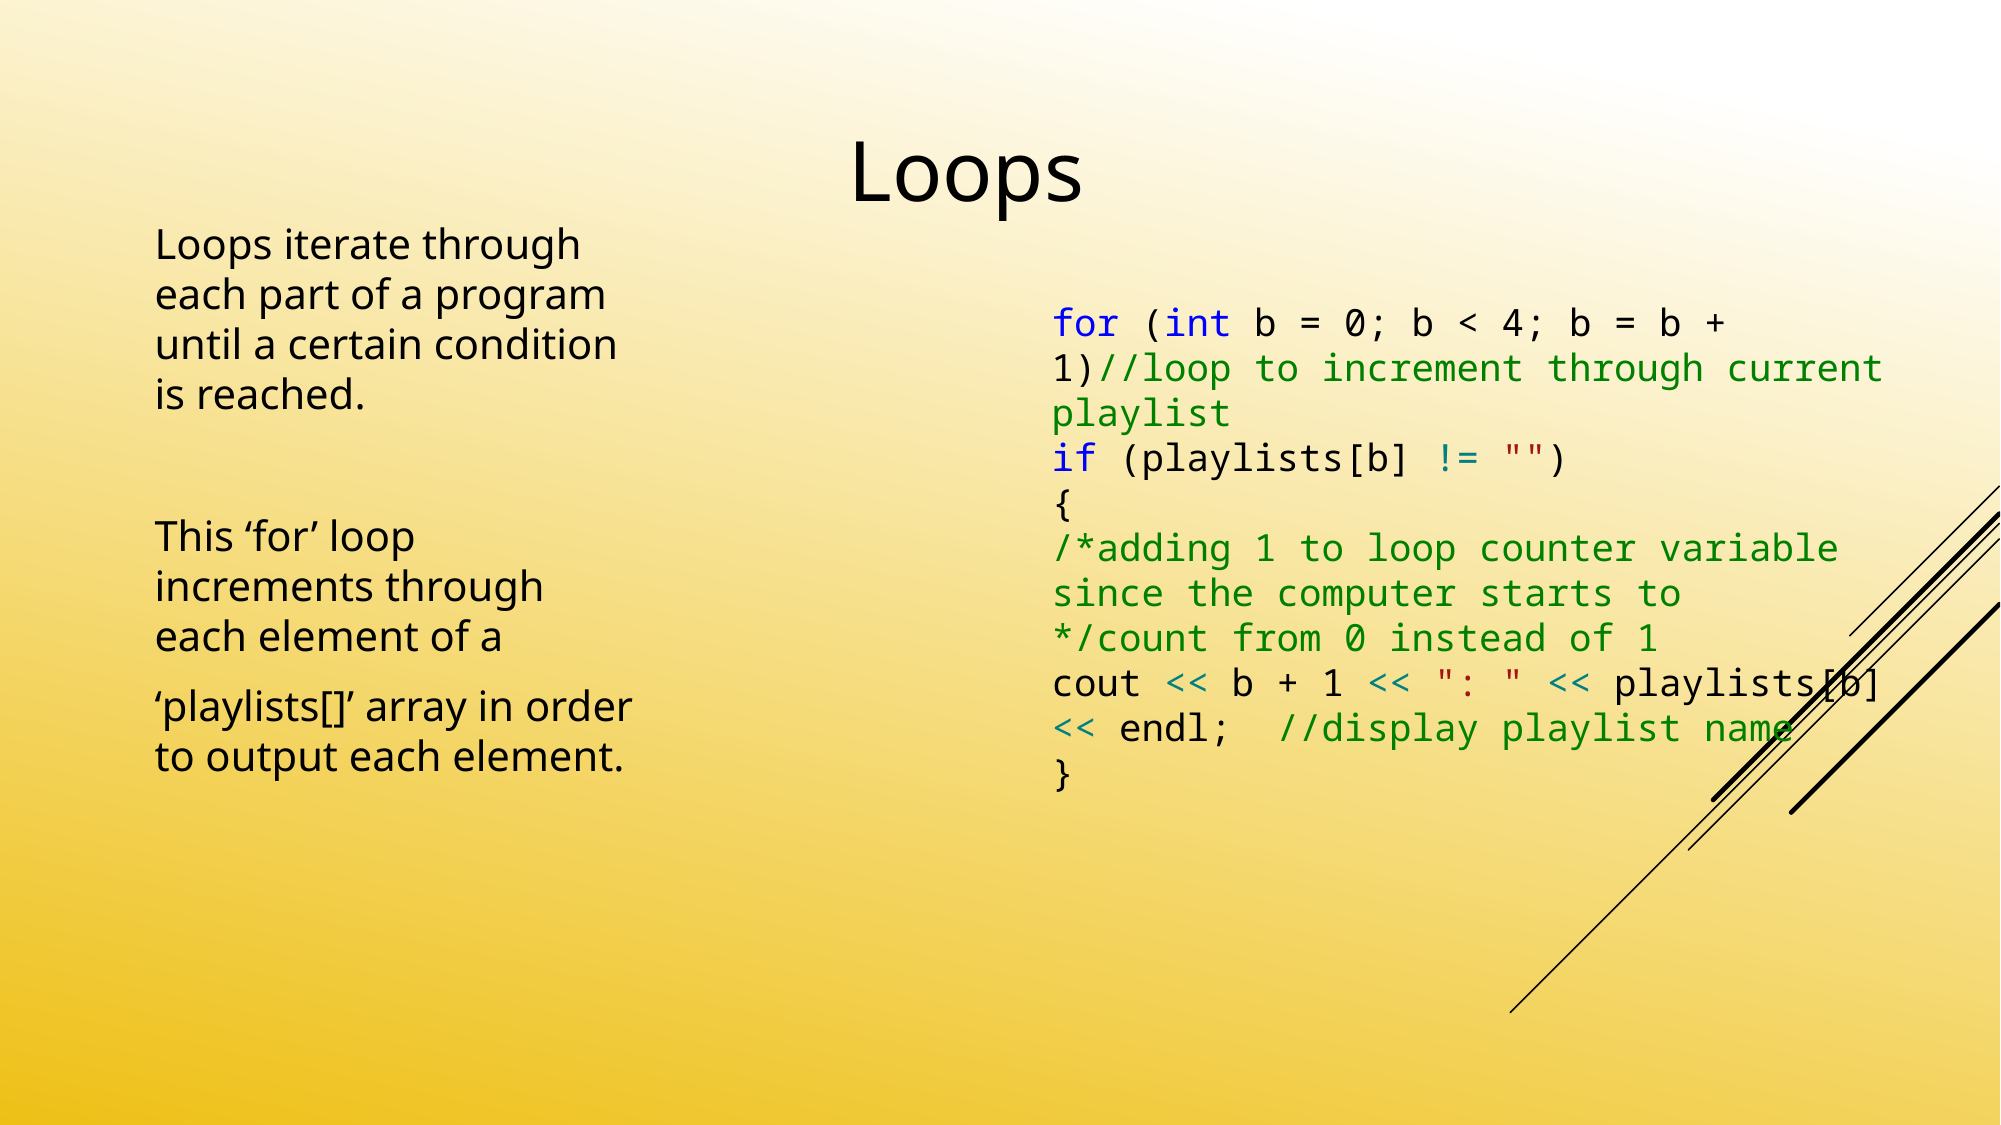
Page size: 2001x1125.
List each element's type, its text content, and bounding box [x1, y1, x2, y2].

title Loops [266, 44, 1667, 292]
list Loops iterate through each part of a program until a certain condition is reached. This ‘for’ loop increments through each element of a ‘playlists[]’ array in order to output each element. [139, 168, 652, 830]
text_box for (int b = 0; b < 4; b = b + 1)//loop to increment through current playlist if (playlists[b] != "") { /*adding 1 to loop counter variable since the computer starts to */count from 0 instead of 1 cout << b + 1 << ": " << playlists[b] << endl; //display playlist name } [1036, 291, 1940, 802]
